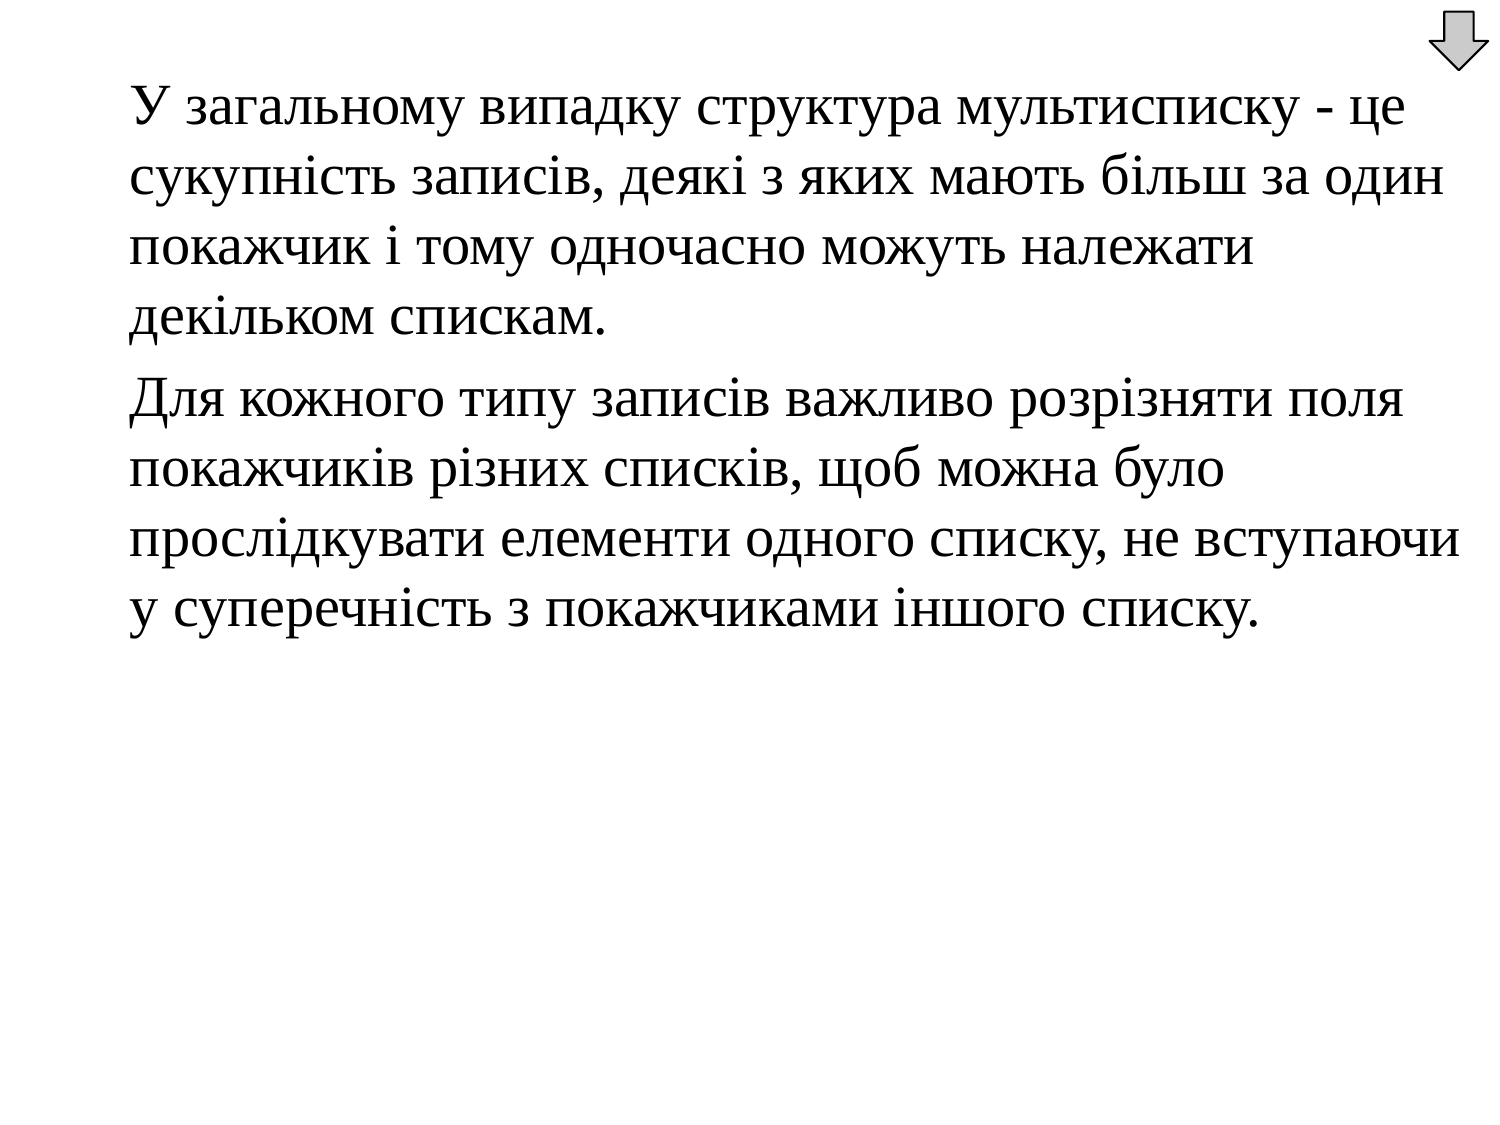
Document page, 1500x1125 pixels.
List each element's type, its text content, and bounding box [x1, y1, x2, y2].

text_box [1429, 11, 1489, 71]
list У загальному випадку структура мультисписку - це сукупність записів, деякі з яких мають більш за один покажчик і тому одночасно можуть належати декільком спискам. Для кожного типу записів важливо розрізняти поля покажчиків різних списків, щоб можна було прослідкувати елементи одного списку, не вступаючи у суперечність з покажчиками іншого списку. [0, 58, 1500, 1125]
